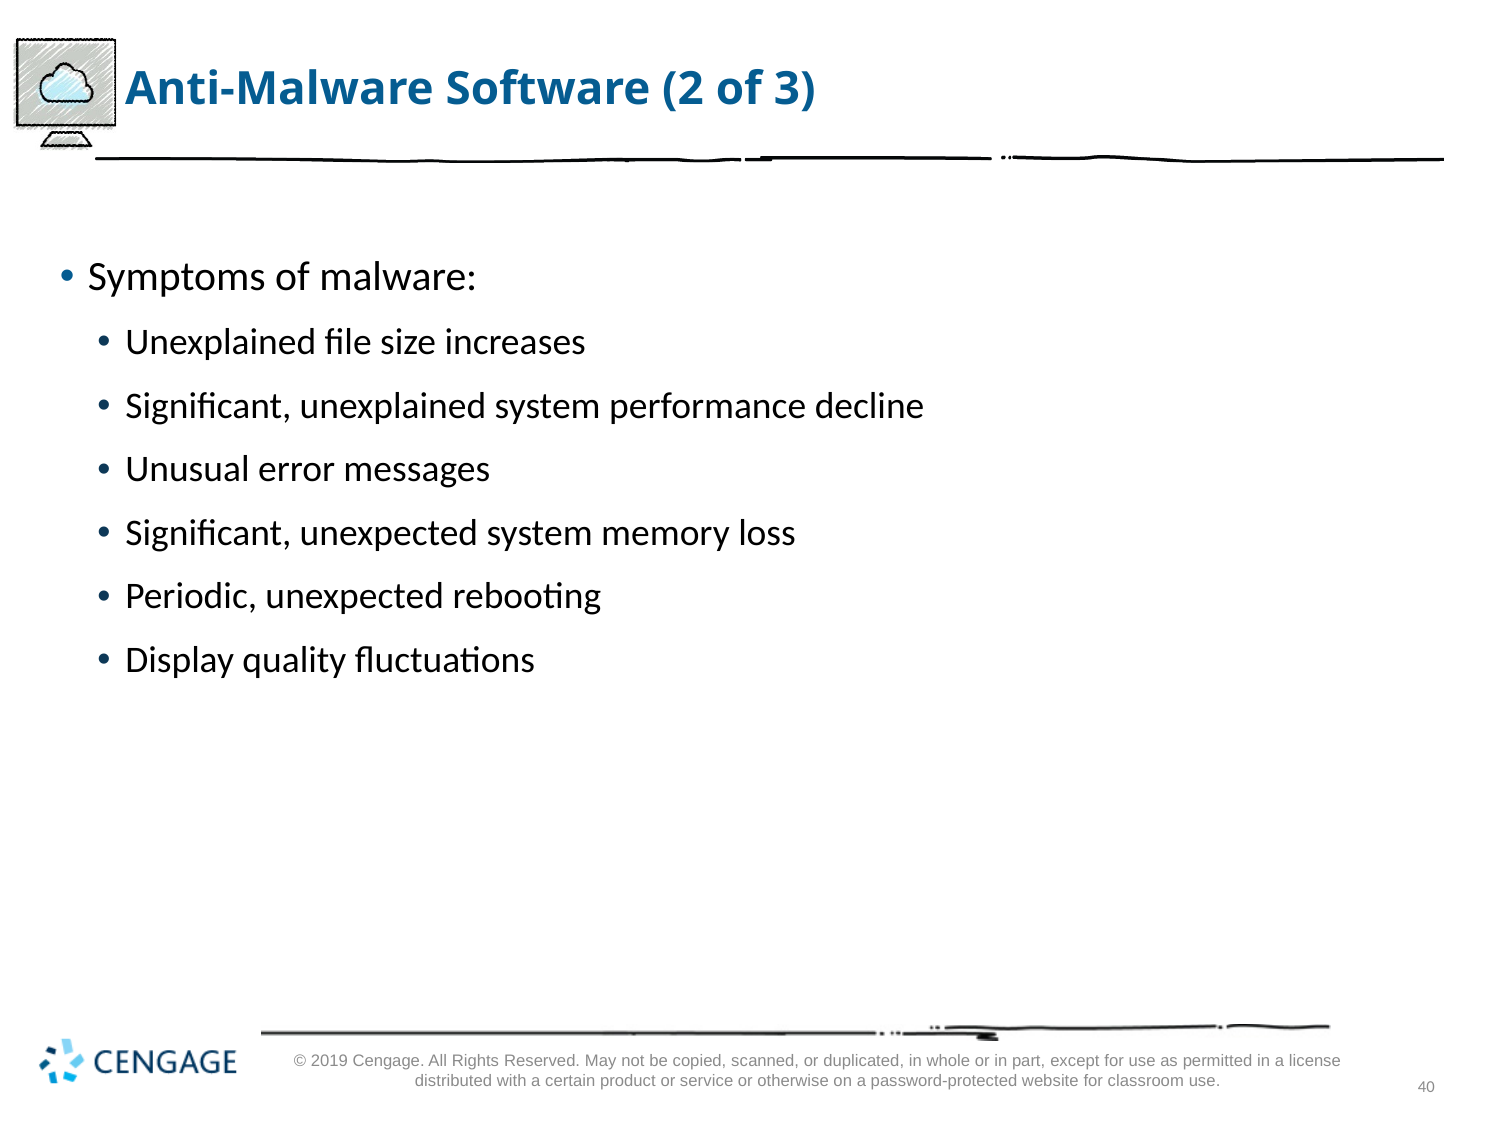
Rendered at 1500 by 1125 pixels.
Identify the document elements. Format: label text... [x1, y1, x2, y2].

picture [13, 36, 117, 151]
picture [261, 1024, 1331, 1041]
picture [19, 1025, 249, 1096]
picture [95, 155, 1444, 163]
title Anti-Malware Software (2 of 3) [125, 66, 1442, 116]
list Symptoms of malware: Unexplained file size increases Significant, unexplained system performance decline Unusual error messages Significant, unexpected system memory loss Periodic, unexpected rebooting Display quality fluctuations [59, 252, 1441, 686]
footer © 2019 Cengage. All Rights Reserved. May not be copied, scanned, or duplicated, in whole or in part, except for use as permitted in a license distributed with a certain product or service or otherwise on a password-protected website for classroom use. [262, 1050, 1375, 1091]
